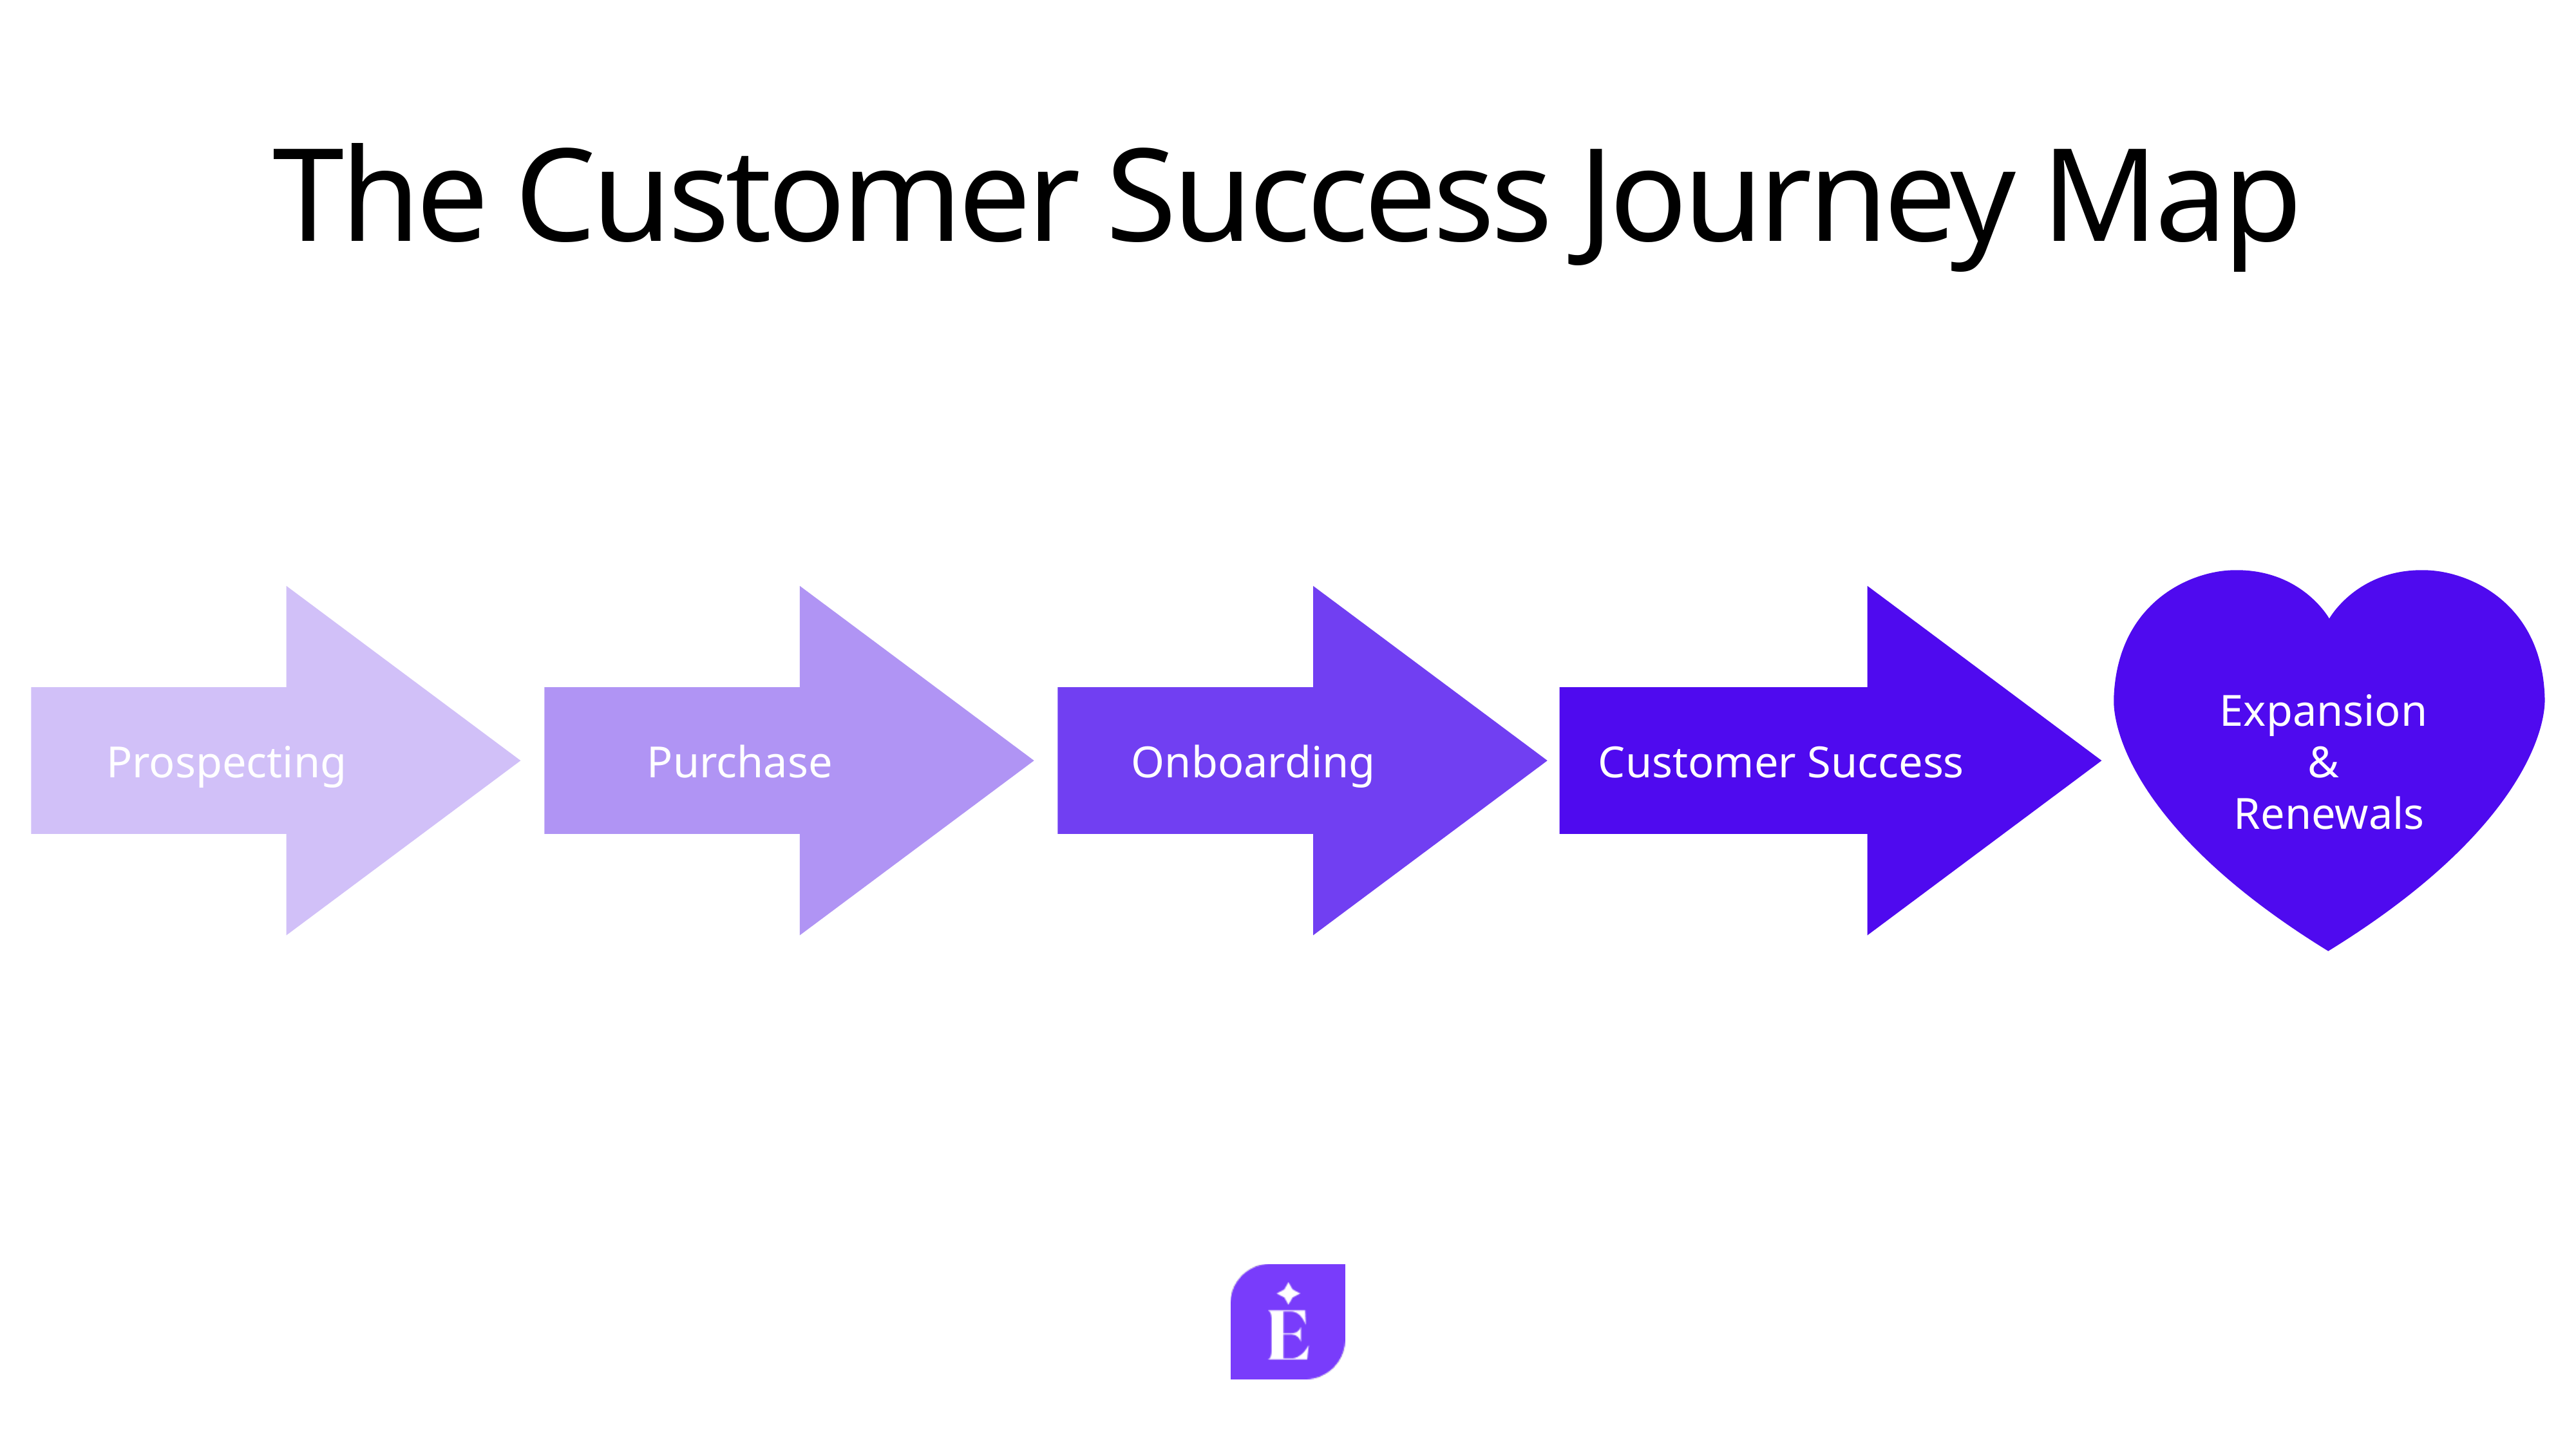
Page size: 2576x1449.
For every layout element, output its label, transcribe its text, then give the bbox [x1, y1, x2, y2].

title The Customer Success Journey Map [133, 95, 2443, 303]
picture [1230, 1264, 1345, 1379]
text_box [31, 570, 2545, 952]
